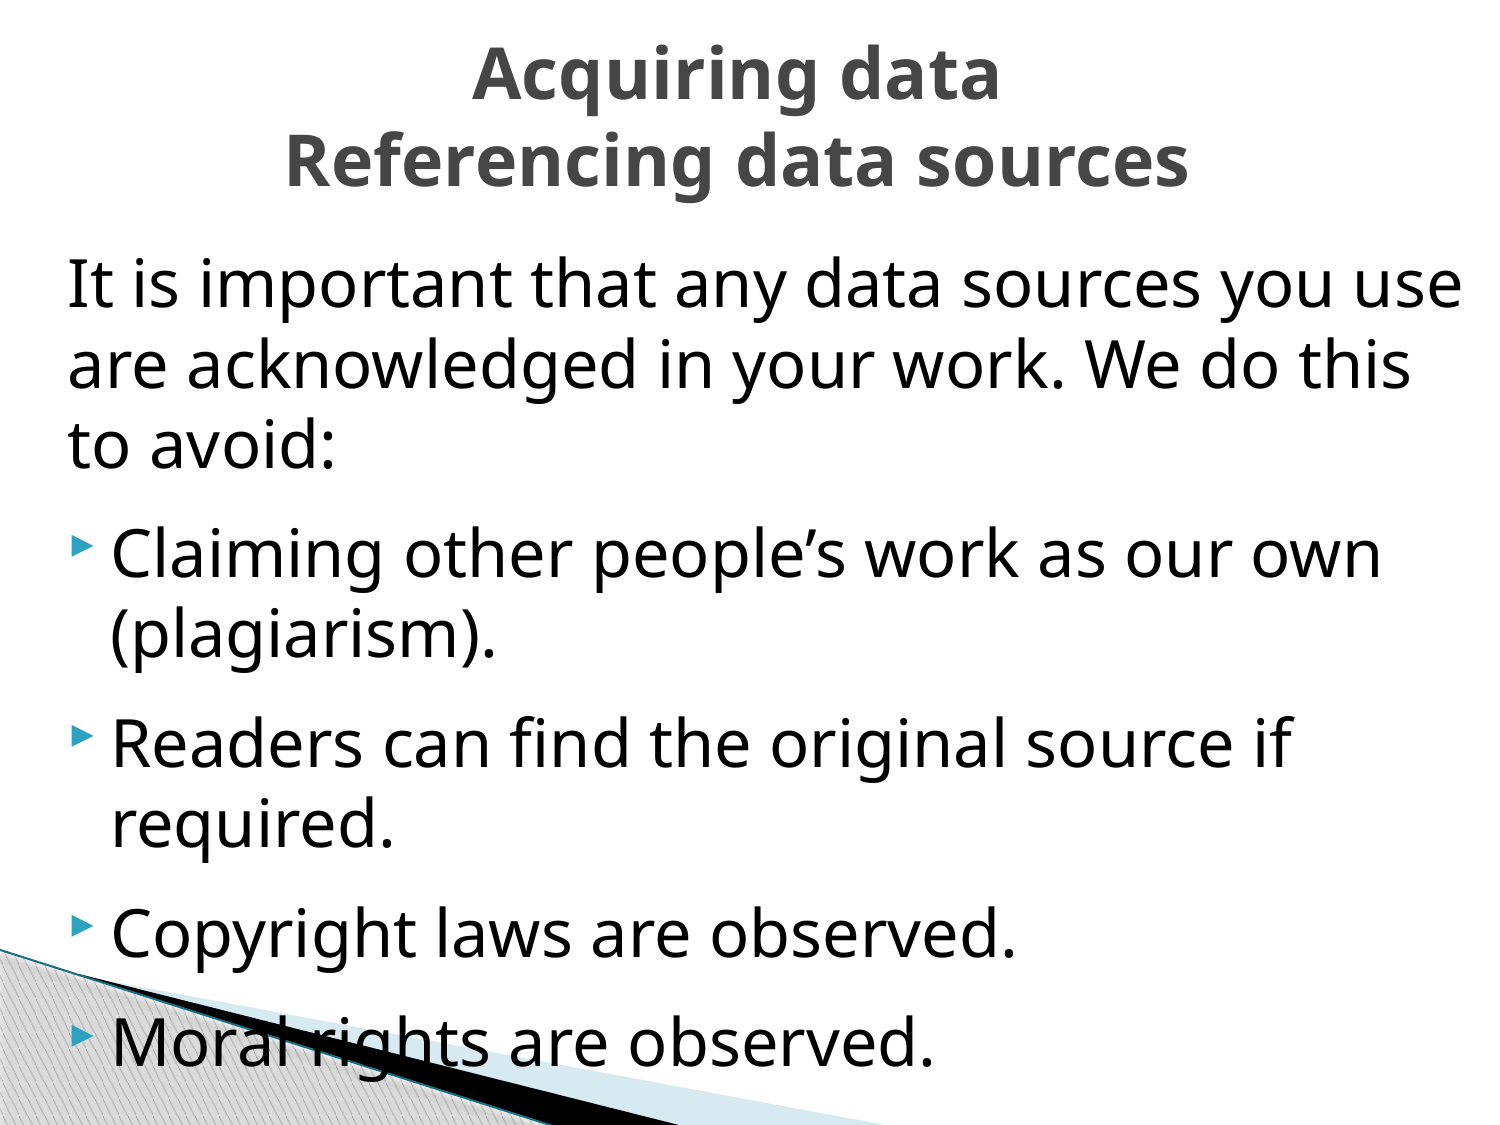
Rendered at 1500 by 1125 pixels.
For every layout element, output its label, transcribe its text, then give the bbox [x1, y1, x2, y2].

list It is important that any data sources you use are acknowledged in your work. We do this to avoid: Claiming other people’s work as our own (plagiarism). Readers can find the original source if required. Copyright laws are observed. Moral rights are observed. [53, 233, 1483, 1094]
title Acquiring data Referencing data sources [100, 20, 1376, 209]
